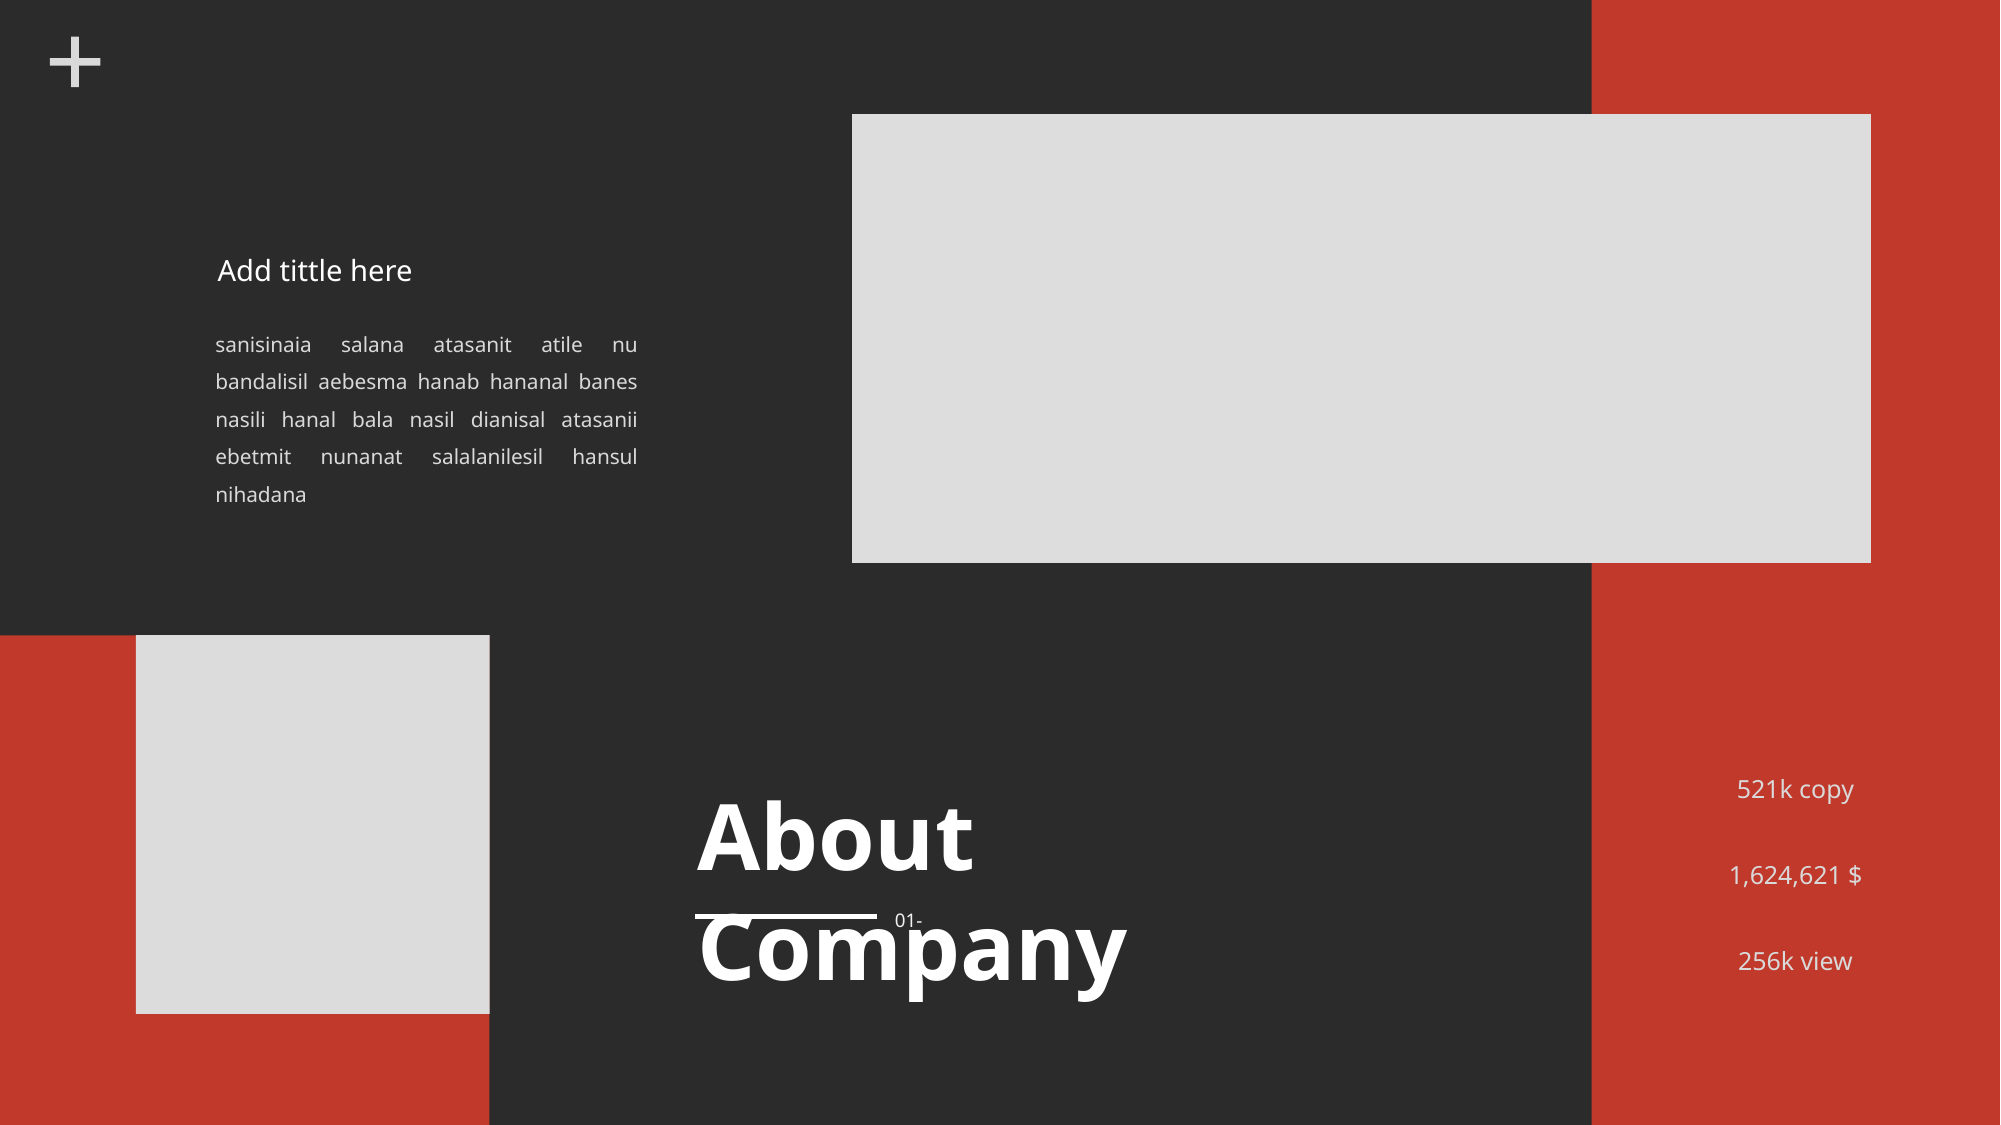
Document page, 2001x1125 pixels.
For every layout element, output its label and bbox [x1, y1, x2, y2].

text_box [682, 771, 1443, 936]
text_box [1686, 766, 1905, 984]
text_box [49, 36, 101, 88]
text_box [200, 244, 653, 475]
picture [852, 114, 1871, 563]
picture [135, 635, 490, 1014]
